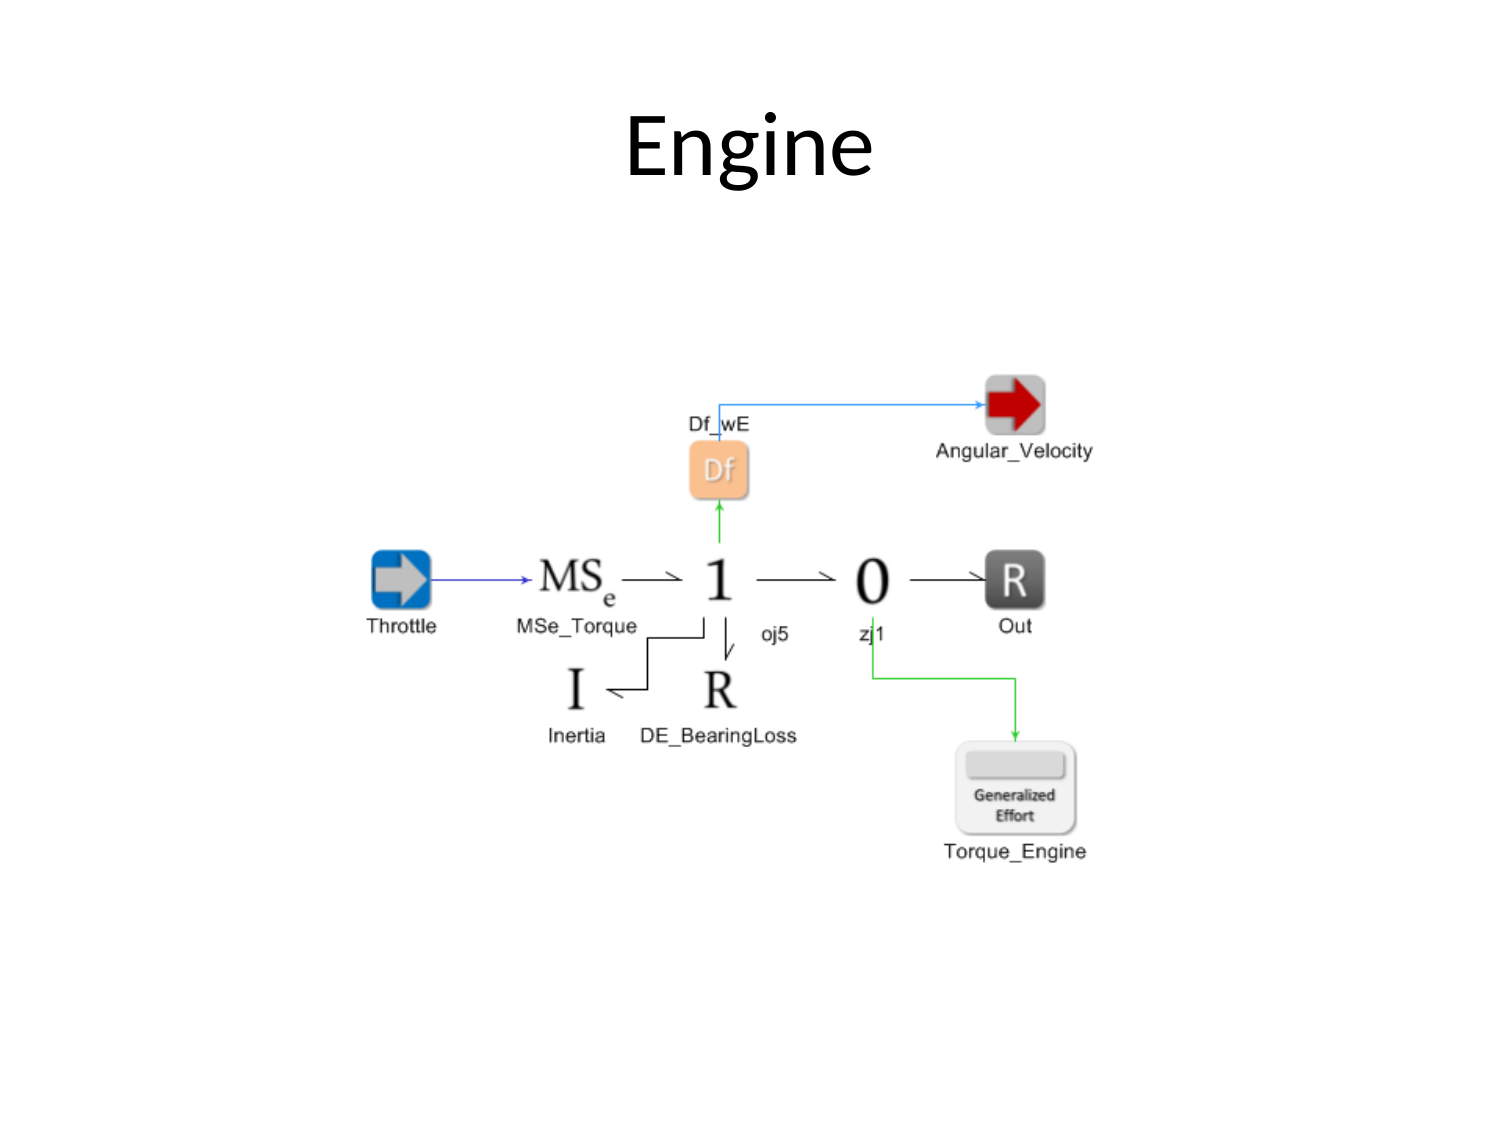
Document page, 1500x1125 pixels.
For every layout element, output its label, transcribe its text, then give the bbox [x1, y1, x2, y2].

picture [337, 362, 1115, 891]
title Engine [75, 45, 1425, 233]
